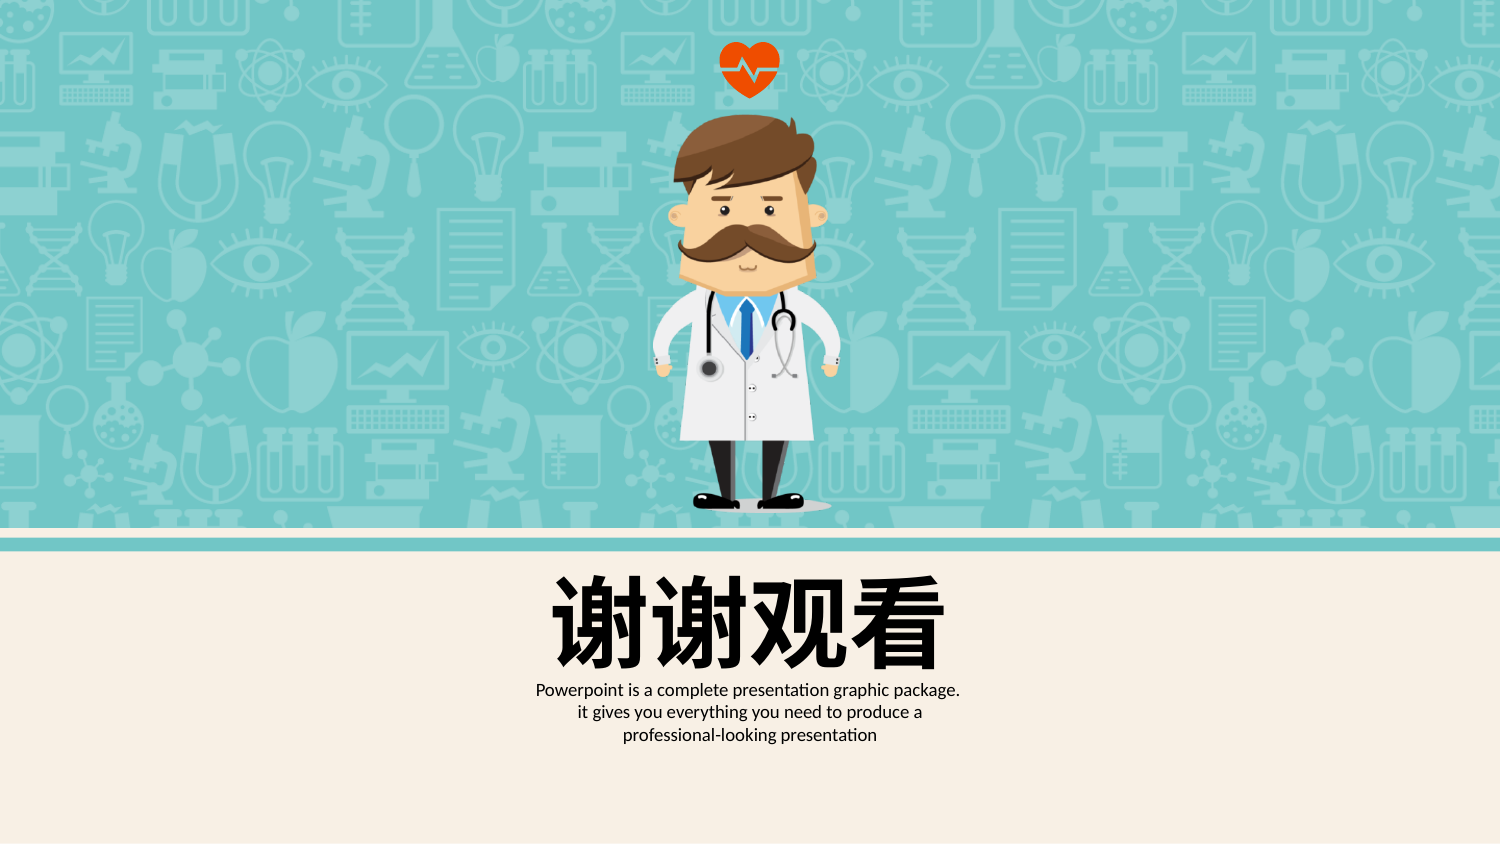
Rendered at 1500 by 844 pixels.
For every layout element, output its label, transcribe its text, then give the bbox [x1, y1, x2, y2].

text_box Powerpoint is a complete presentation graphic package. it gives you everything you need to produce a professional-looking presentation [535, 677, 965, 746]
picture [0, 0, 1500, 528]
list 谢谢观看 [330, 583, 1170, 671]
